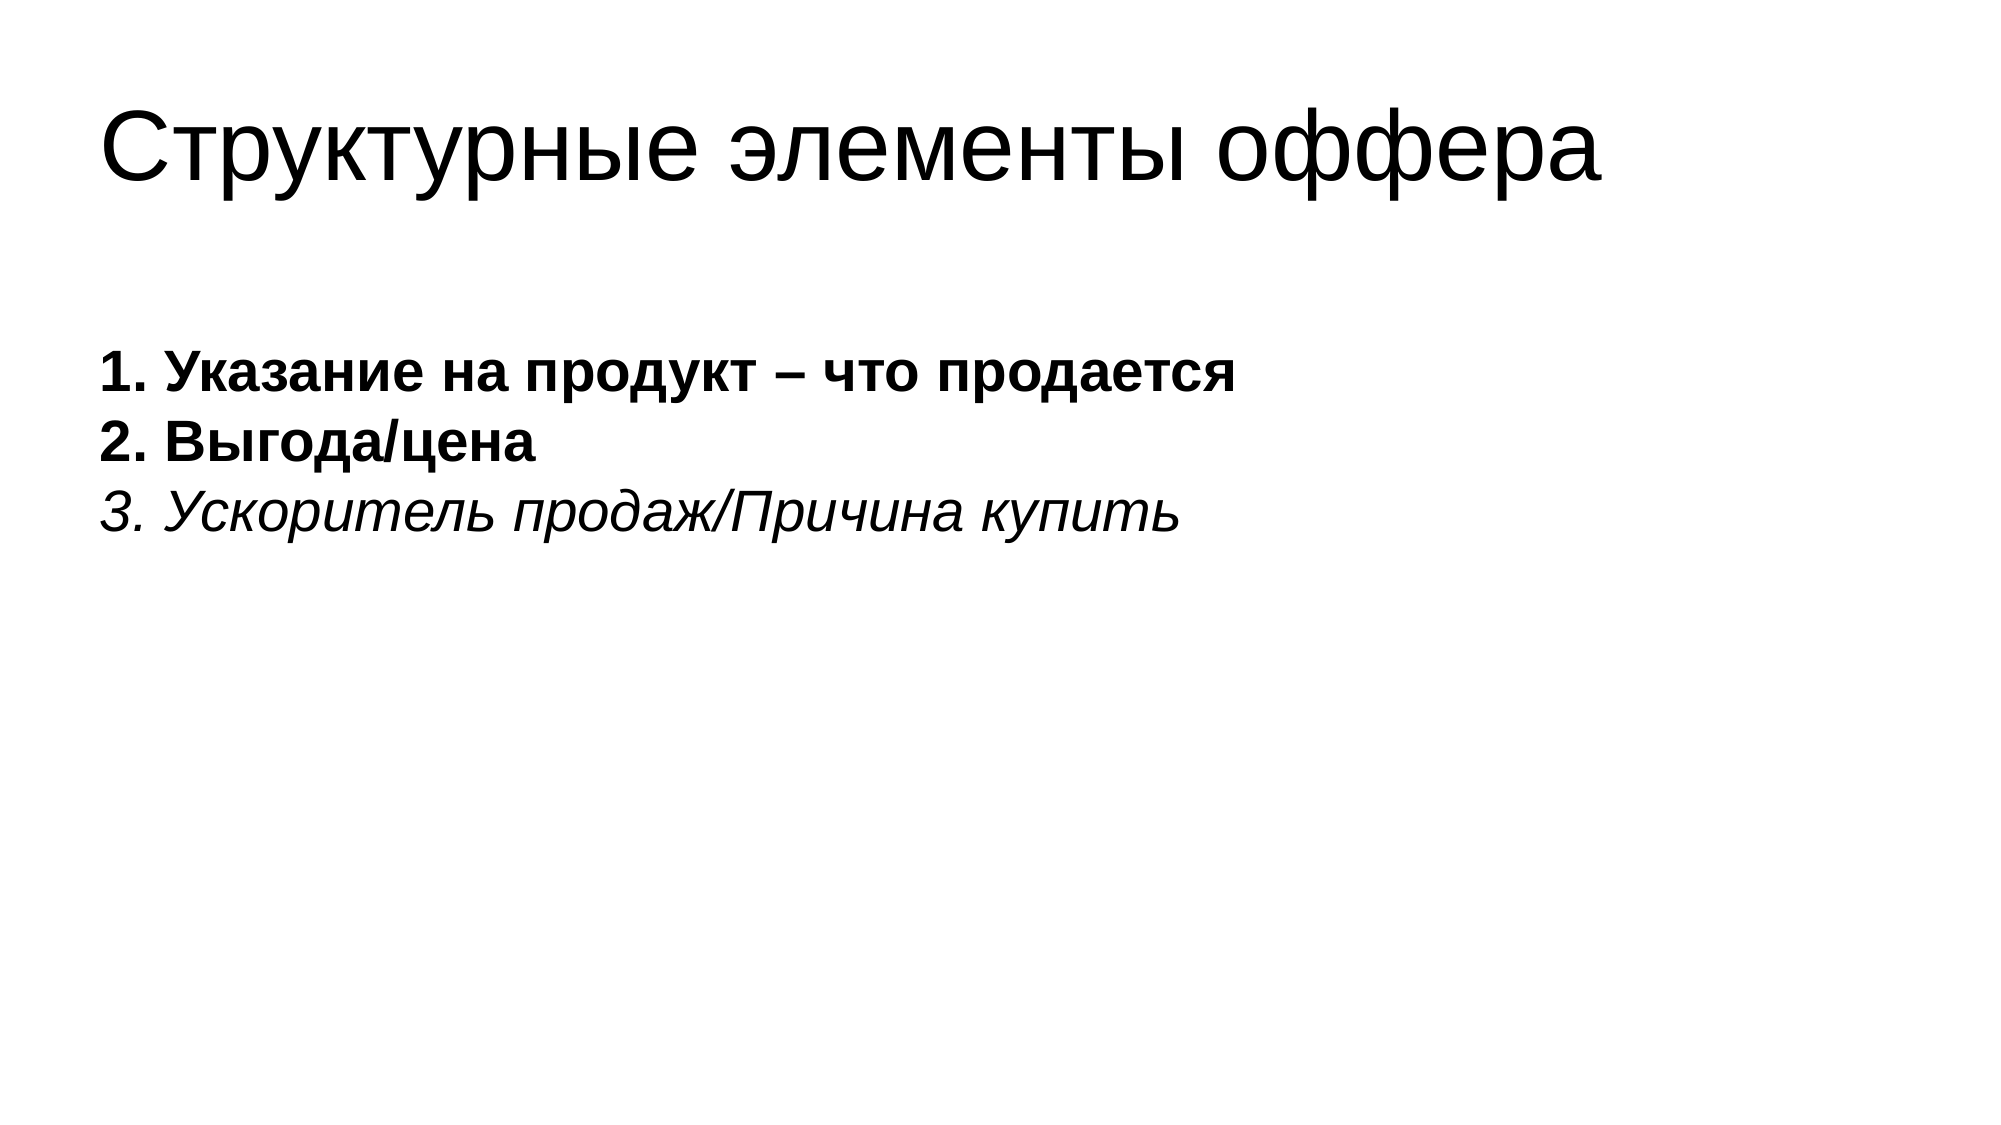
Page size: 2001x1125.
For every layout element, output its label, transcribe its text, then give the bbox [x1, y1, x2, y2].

title Структурные элементы оффера [99, 71, 1732, 210]
subtitle Указание на продукт – что продается Выгода/цена Ускоритель продаж/Причина купить [99, 263, 1900, 916]
